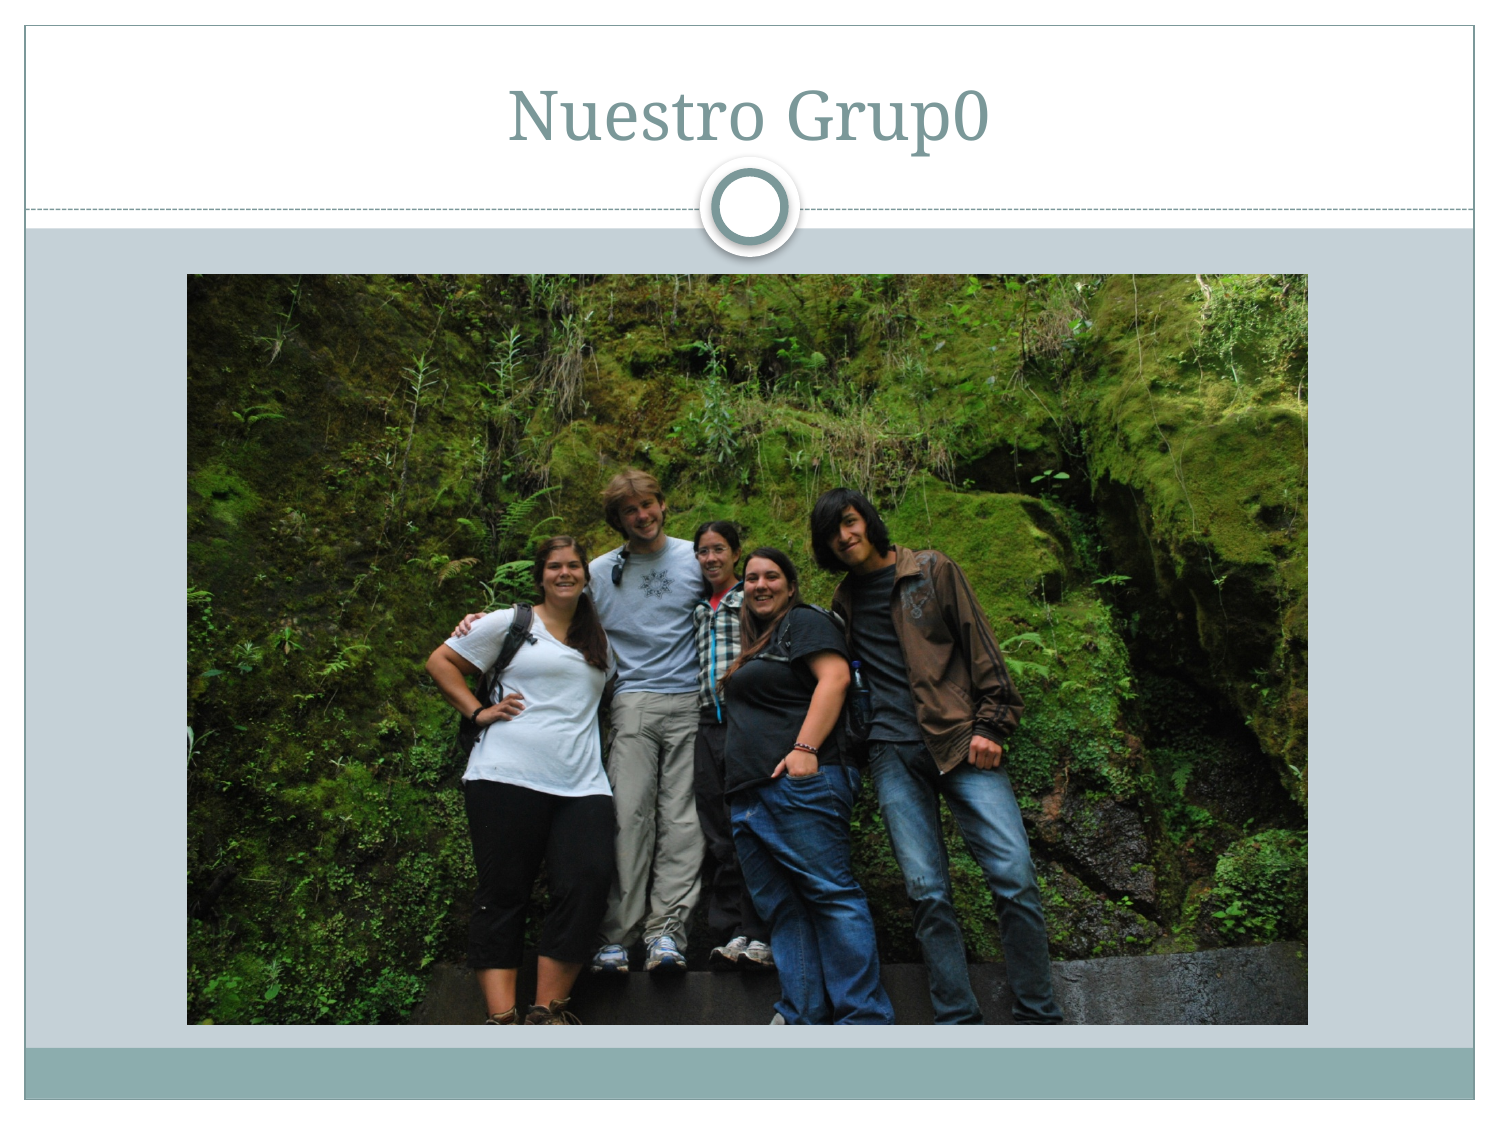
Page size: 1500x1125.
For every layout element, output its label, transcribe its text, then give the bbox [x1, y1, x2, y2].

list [187, 274, 1309, 1026]
title Nuestro Grup0 [49, 37, 1450, 162]
